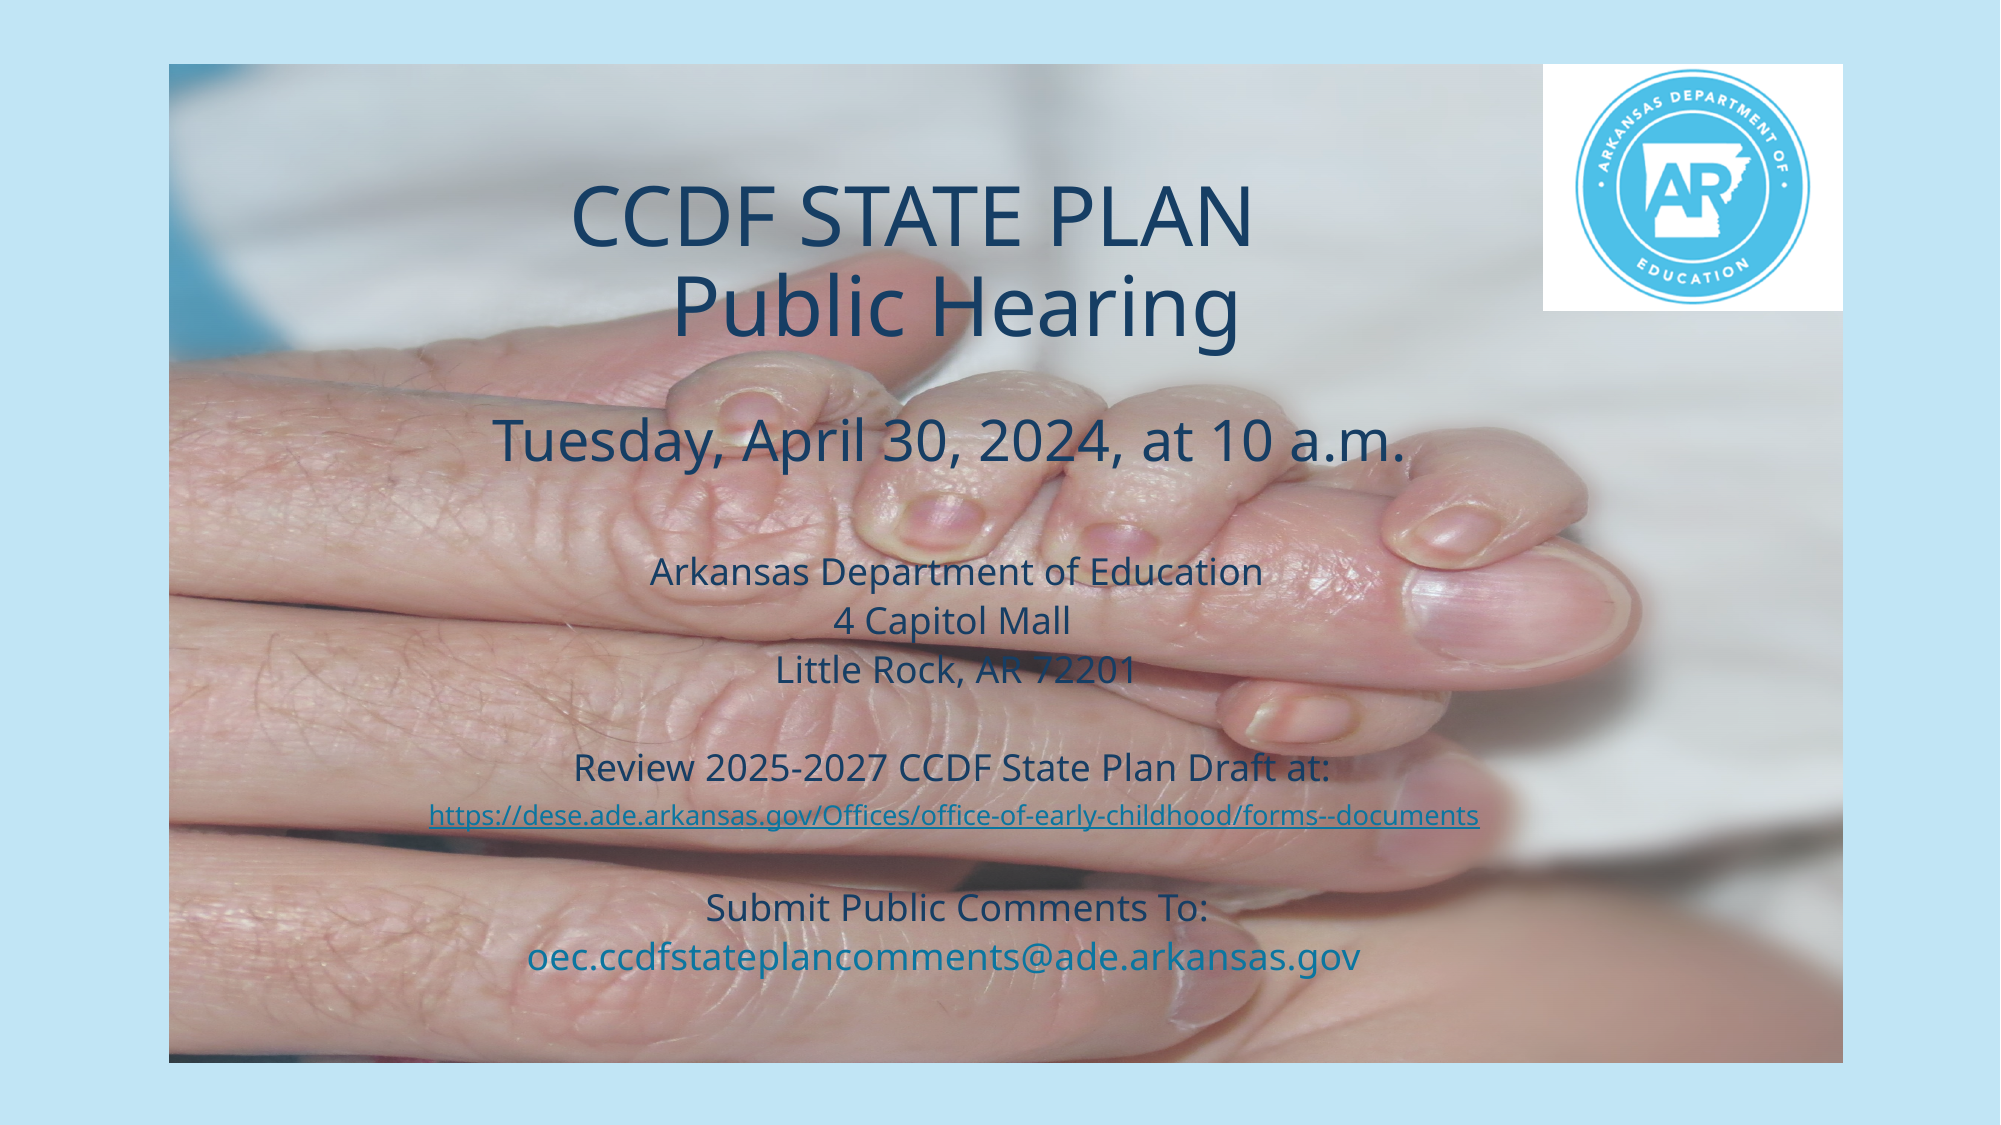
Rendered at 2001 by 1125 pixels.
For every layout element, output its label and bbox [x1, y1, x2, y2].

picture [169, 63, 1844, 1063]
